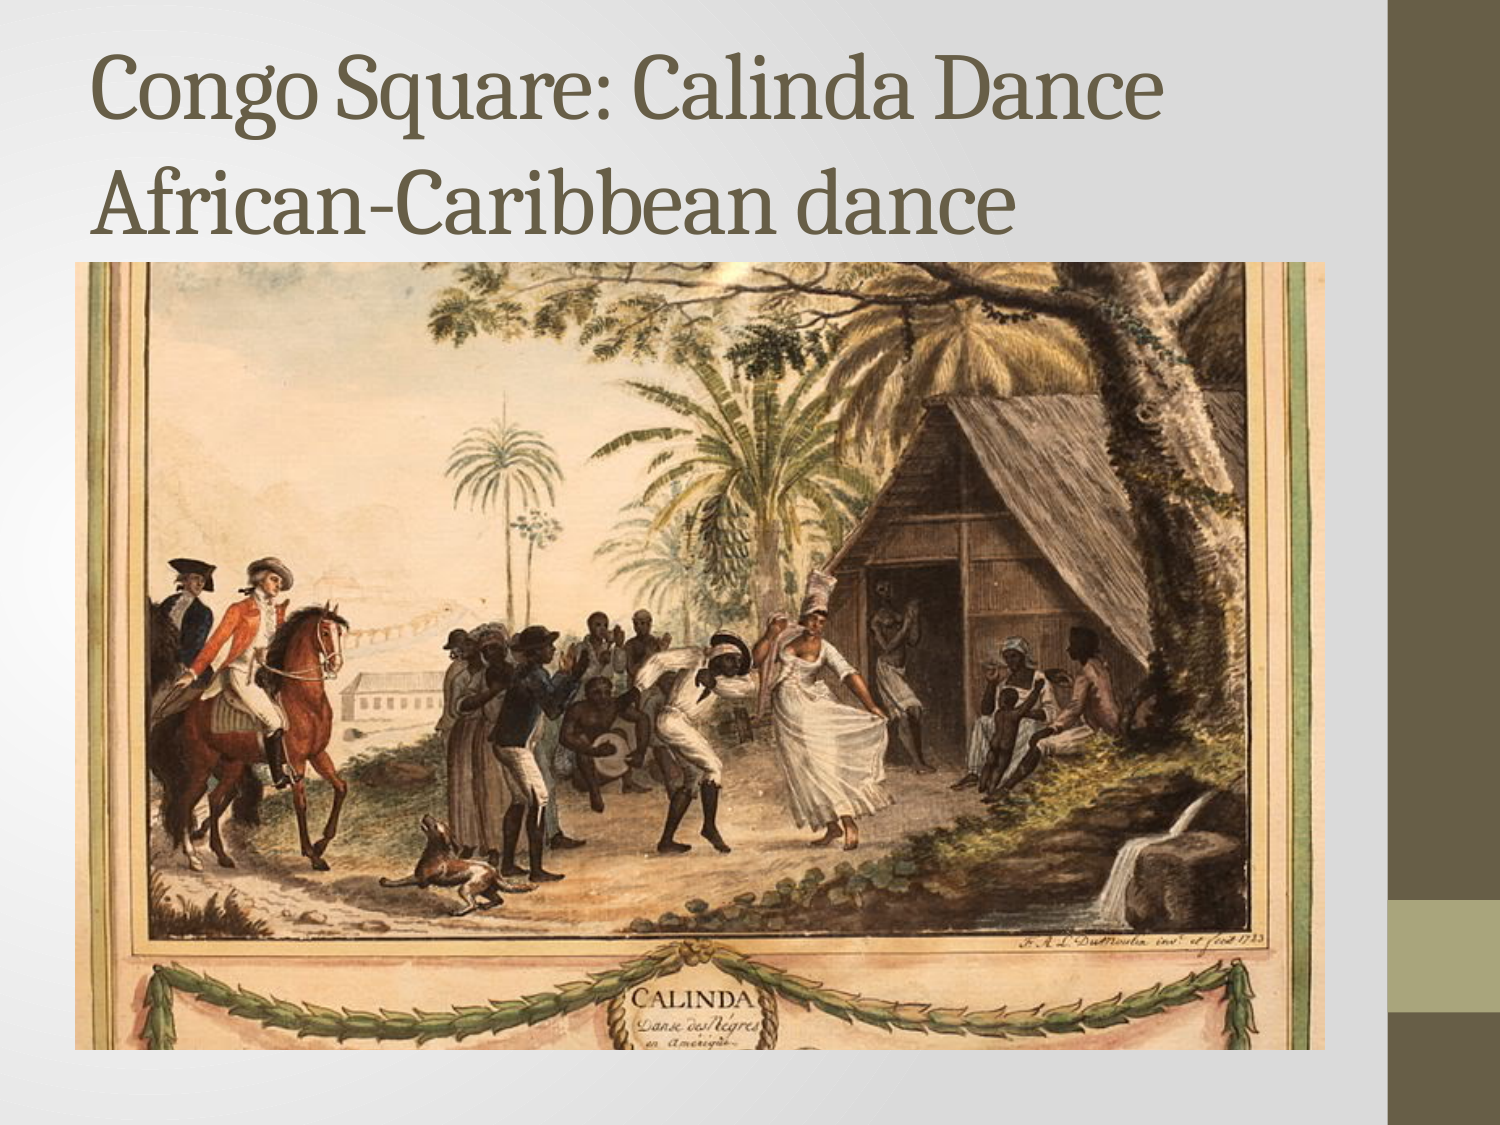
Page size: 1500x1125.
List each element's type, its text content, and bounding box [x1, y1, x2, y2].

title Congo Square: Calinda Dance African-Caribbean dance [75, 45, 1325, 233]
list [74, 261, 1326, 1051]
